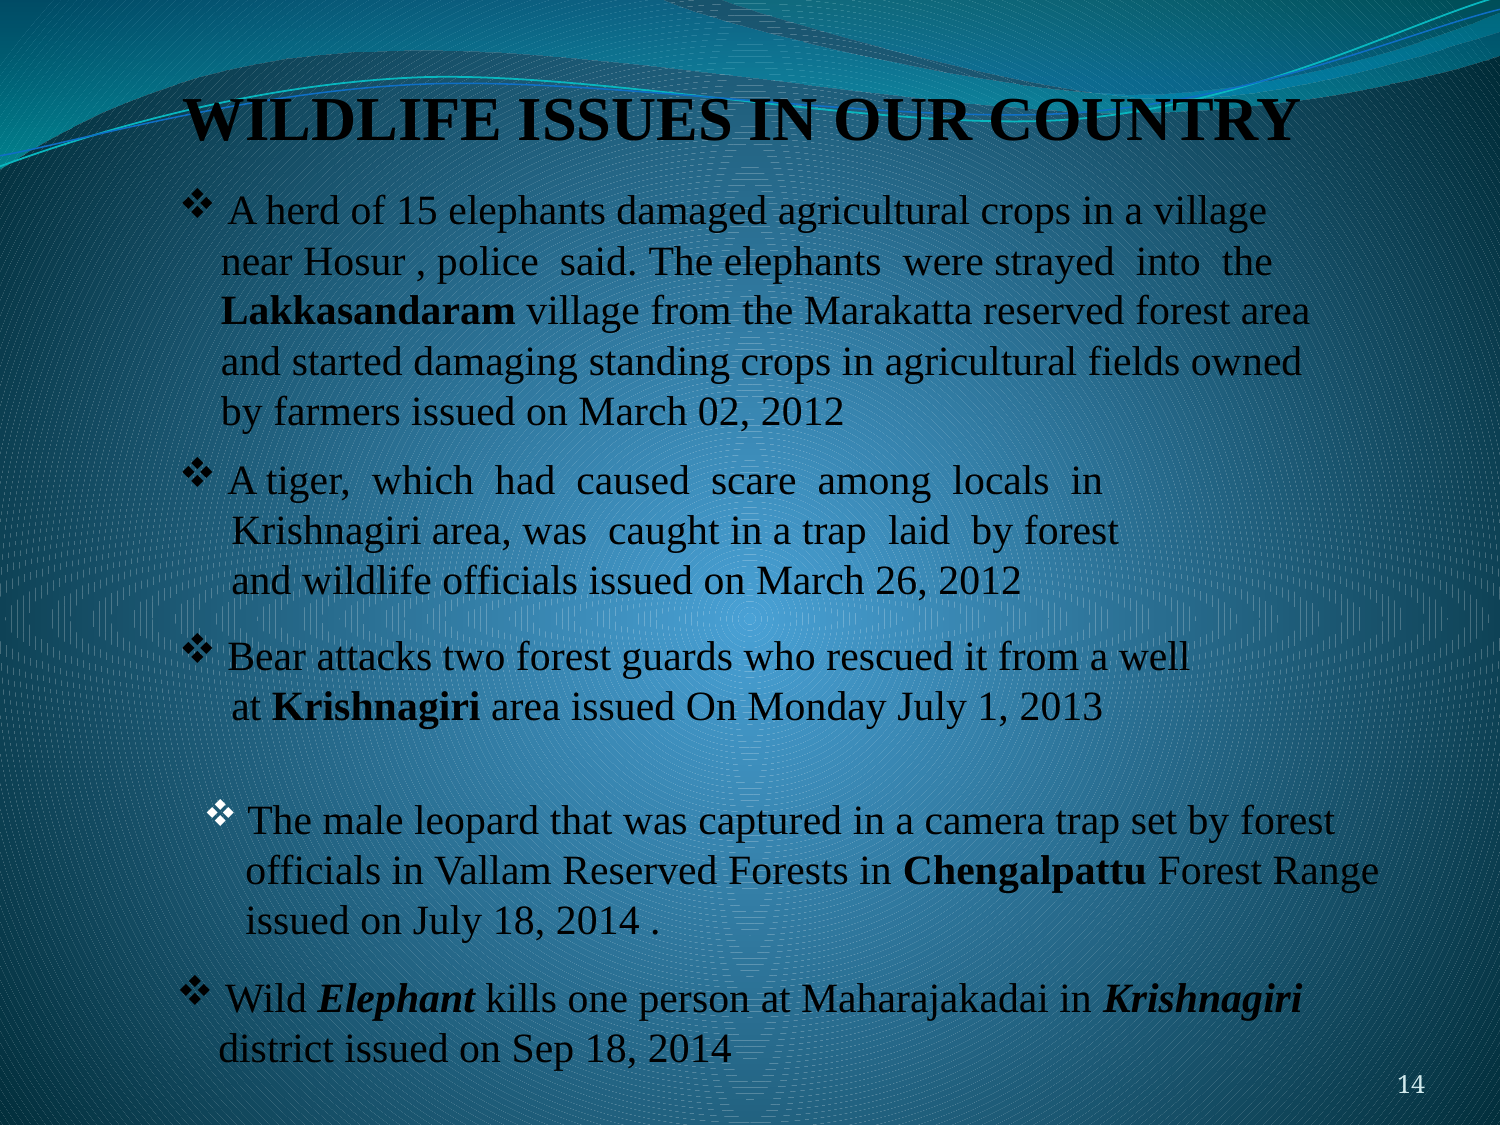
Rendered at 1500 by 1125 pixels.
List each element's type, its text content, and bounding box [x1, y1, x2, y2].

slide_number 14 [1328, 1042, 1425, 1103]
text_box The male leopard that was captured in a camera trap set by forest officials in Vallam Reserved Forests in Chengalpattu Forest Range issued on July 18, 2014 . [188, 785, 1405, 995]
text_box WILDLIFE ISSUES IN OUR COUNTRY [168, 70, 1319, 160]
text_box Wild Elephant kills one person at Maharajakadai in Krishnagiri district issued on Sep 18, 2014 [161, 963, 1328, 1124]
text_box A herd of 15 elephants damaged agricultural crops in a village near Hosur , police said. The elephants were strayed into the Lakkasandaram village from the Marakatta reserved forest area and started damaging standing crops in agricultural fields owned by farmers issued on March 02, 2012 [163, 175, 1500, 541]
text_box A tiger, which had caused scare among locals in Krishnagiri area, was caught in a trap laid by forest and wildlife officials issued on March 26, 2012 [164, 445, 1158, 656]
text_box Bear attacks two forest guards who rescued it from a well at Krishnagiri area issued On Monday July 1, 2013 [164, 621, 1211, 786]
